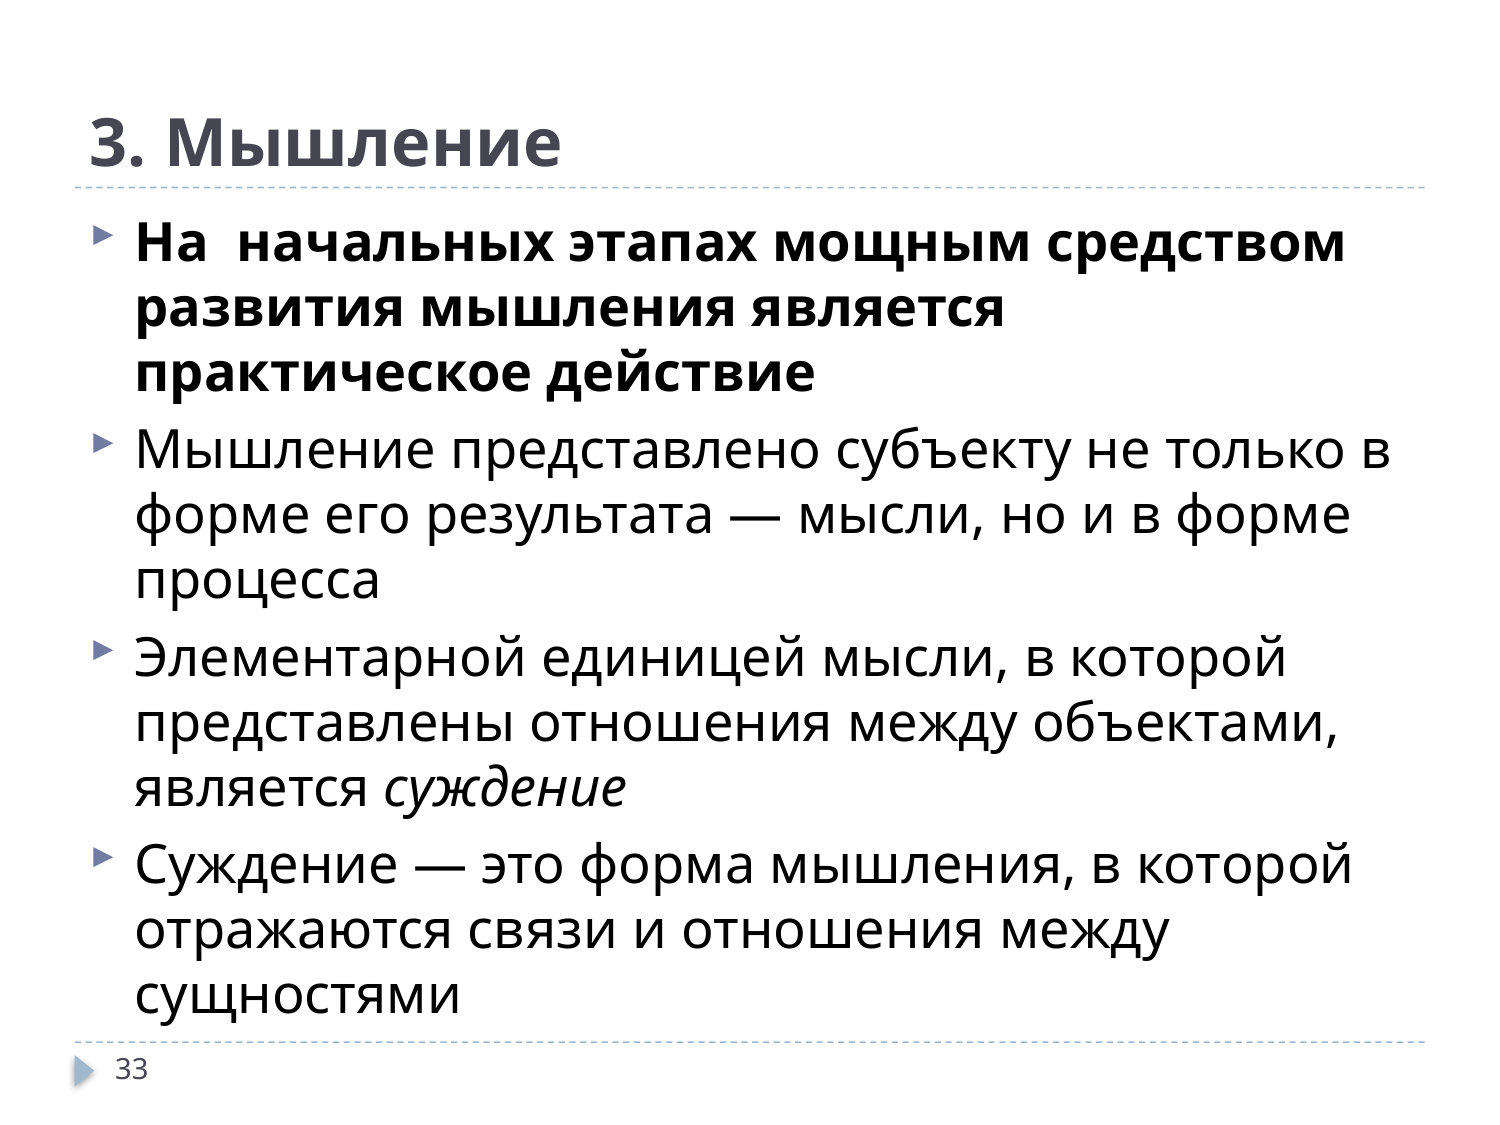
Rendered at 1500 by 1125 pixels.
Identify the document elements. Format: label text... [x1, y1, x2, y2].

title 3. Мышление [75, 24, 1425, 188]
slide_number 33 [100, 1042, 426, 1103]
list На начальных этапах мощным средством развития мышления является практическое действие Мышление представлено субъекту не только в форме его результата — мысли, но и в форме процесса Элементарной единицей мысли, в которой представлены отношения между объектами, является суждение Суждение — это форма мышления, в которой отражаются связи и отношения между сущностями [75, 200, 1425, 1010]
